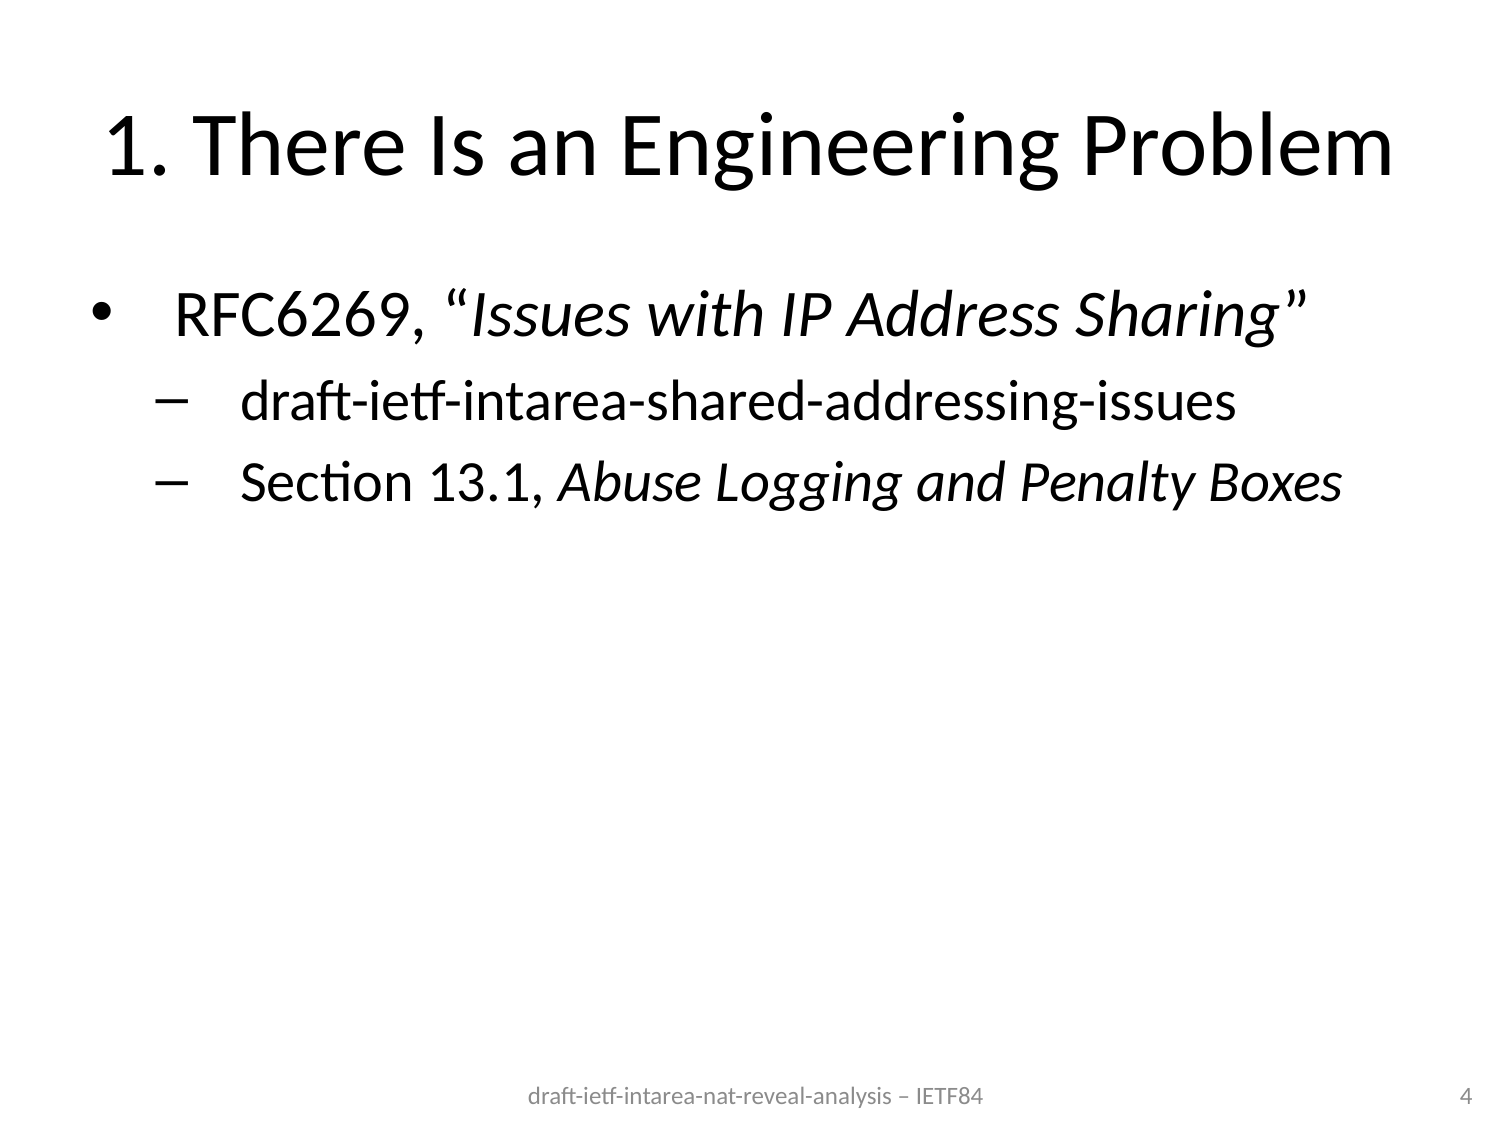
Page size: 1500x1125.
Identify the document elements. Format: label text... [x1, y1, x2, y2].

list RFC6269, “Issues with IP Address Sharing” draft-ietf-intarea-shared-addressing-issues Section 13.1, Abuse Logging and Penalty Boxes [75, 262, 1425, 1005]
slide_number 4 [1137, 1065, 1488, 1125]
title 1. There Is an Engineering Problem [75, 45, 1425, 233]
